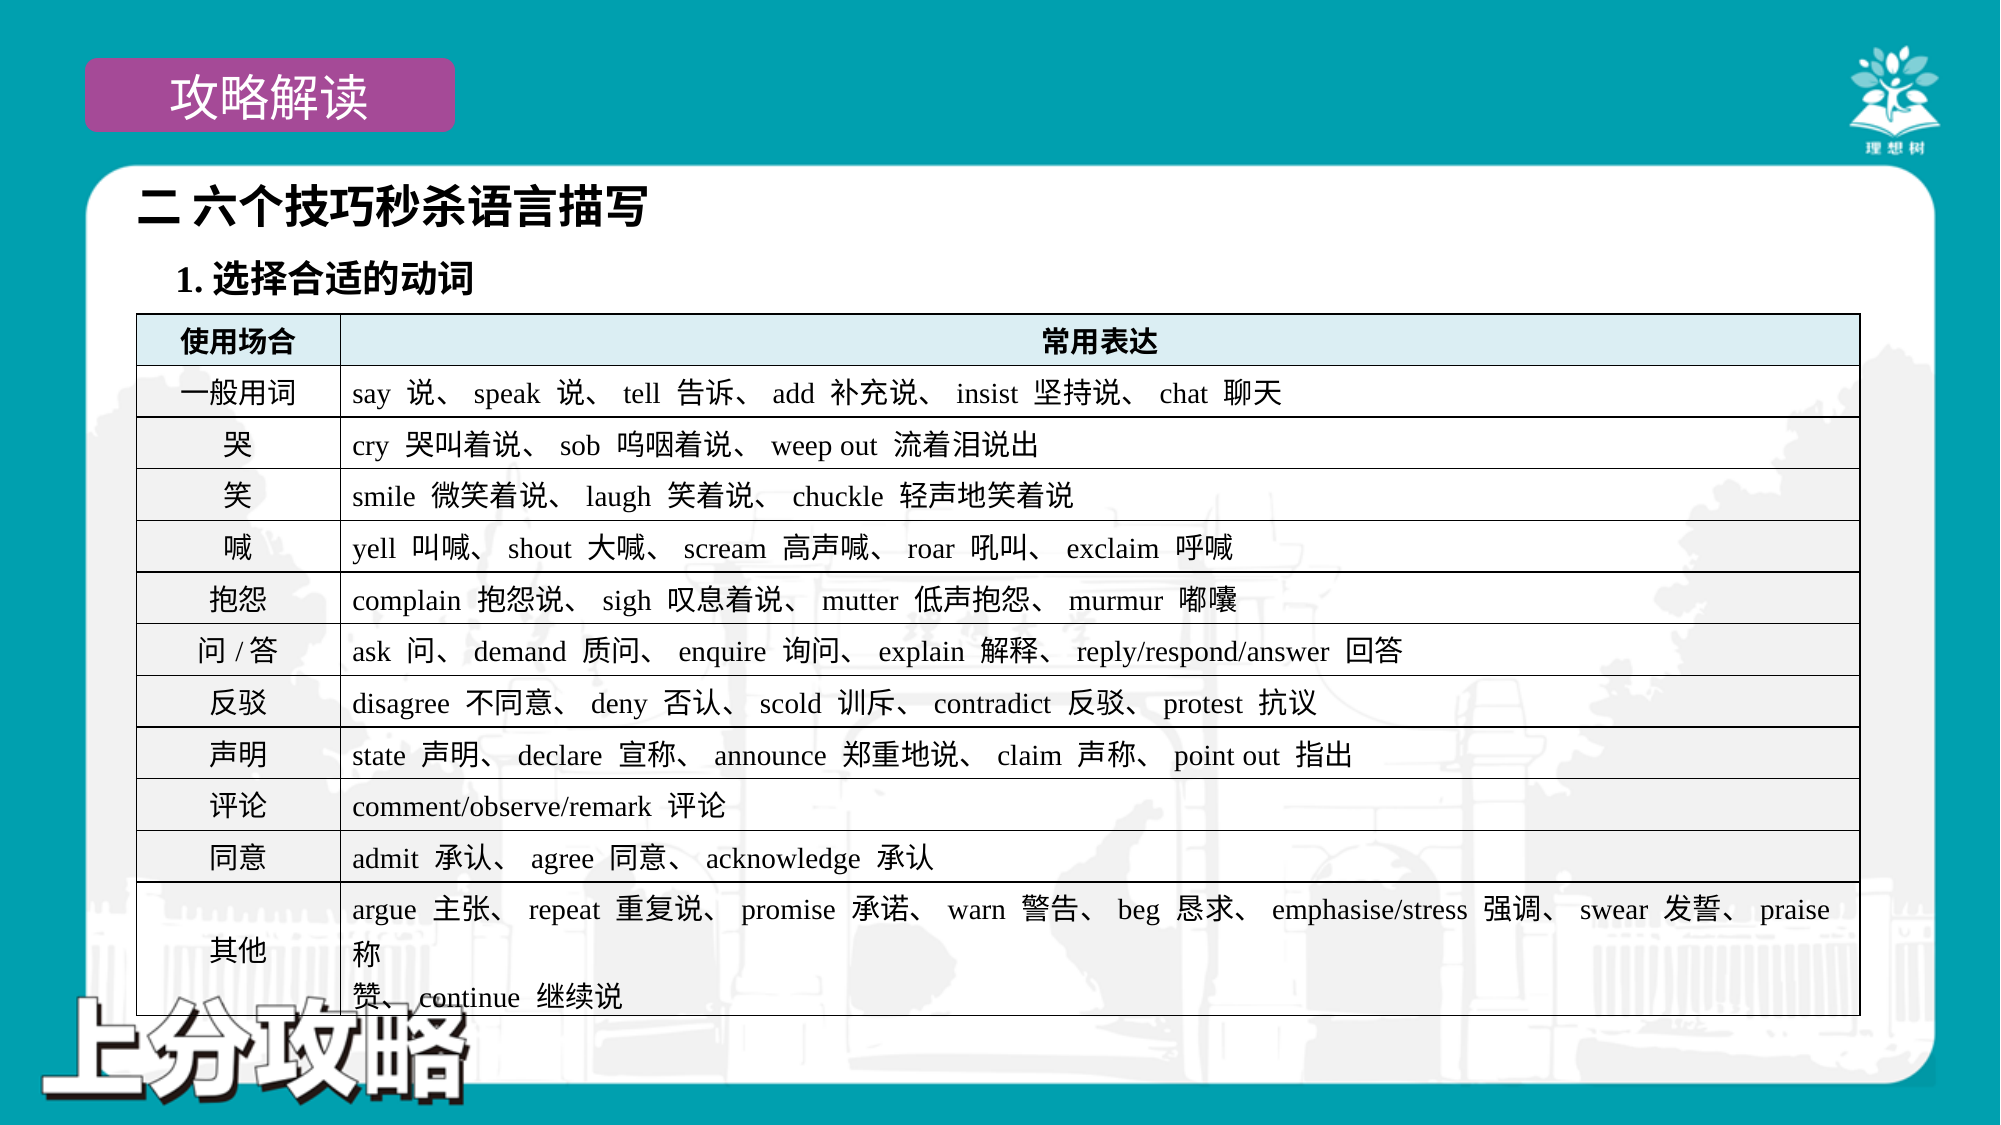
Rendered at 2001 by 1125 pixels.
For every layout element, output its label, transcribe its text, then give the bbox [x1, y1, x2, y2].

table_header 常用表达 [341, 315, 1859, 365]
table_header 使用场合 [137, 315, 340, 365]
table_cell ask 问、demand 质问、enquire 询问、explain 解释、reply/respond/answer 回答 [341, 624, 1859, 675]
table_cell yell 叫喊、shout 大喊、scream 高声喊、roar 吼叫、exclaim 呼喊 [341, 521, 1859, 571]
table_cell 哭 [137, 418, 340, 468]
table_cell state 声明、declare 宣称、announce 郑重地说、claim 声称、point out 指出 [341, 728, 1859, 778]
table_cell cry 哭叫着说、sob 呜咽着说、weep out 流着泪说出 [341, 418, 1859, 468]
table_cell 问/答 [137, 624, 340, 675]
text_box 1.选择合适的动词#1 [136, 233, 1865, 292]
table_cell admit 承认、agree 同意、acknowledge 承认 [341, 831, 1859, 881]
picture [0, 0, 2000, 1125]
table_cell 喊 [137, 521, 340, 571]
table_cell 一般用词 [137, 366, 340, 416]
table_cell 同意 [137, 831, 340, 881]
table_cell comment/observe/remark 评论 [341, 779, 1859, 830]
table_cell 评论 [137, 779, 340, 830]
table_cell 反驳 [137, 676, 340, 726]
table_cell 笑 [137, 469, 340, 520]
table_cell smile 微笑着说、laugh 笑着说、chuckle 轻声地笑着说 [341, 469, 1859, 520]
table_cell say 说、speak 说、tell 告诉、add 补充说、insist 坚持说、chat 聊天 [341, 366, 1859, 416]
table_cell 声明 [137, 728, 340, 778]
table_cell complain 抱怨说、sigh 叹息着说、mutter 低声抱怨、murmur 嘟囔 [341, 573, 1859, 623]
table_cell 抱怨 [137, 573, 340, 623]
table_cell 其他 [137, 883, 340, 1015]
table_cell disagree 不同意、deny 否认、scold 训斥、contradict 反驳、protest 抗议 [341, 676, 1859, 726]
text_box 二 六个技巧秒杀语言描写 [136, 176, 1865, 232]
table_cell argue 主张、repeat 重复说、promise 承诺、warn 警告、beg 恳求、emphasise/stress 强调、swear 发誓、praise 称 赞、continue 继续说 [341, 883, 1859, 1015]
